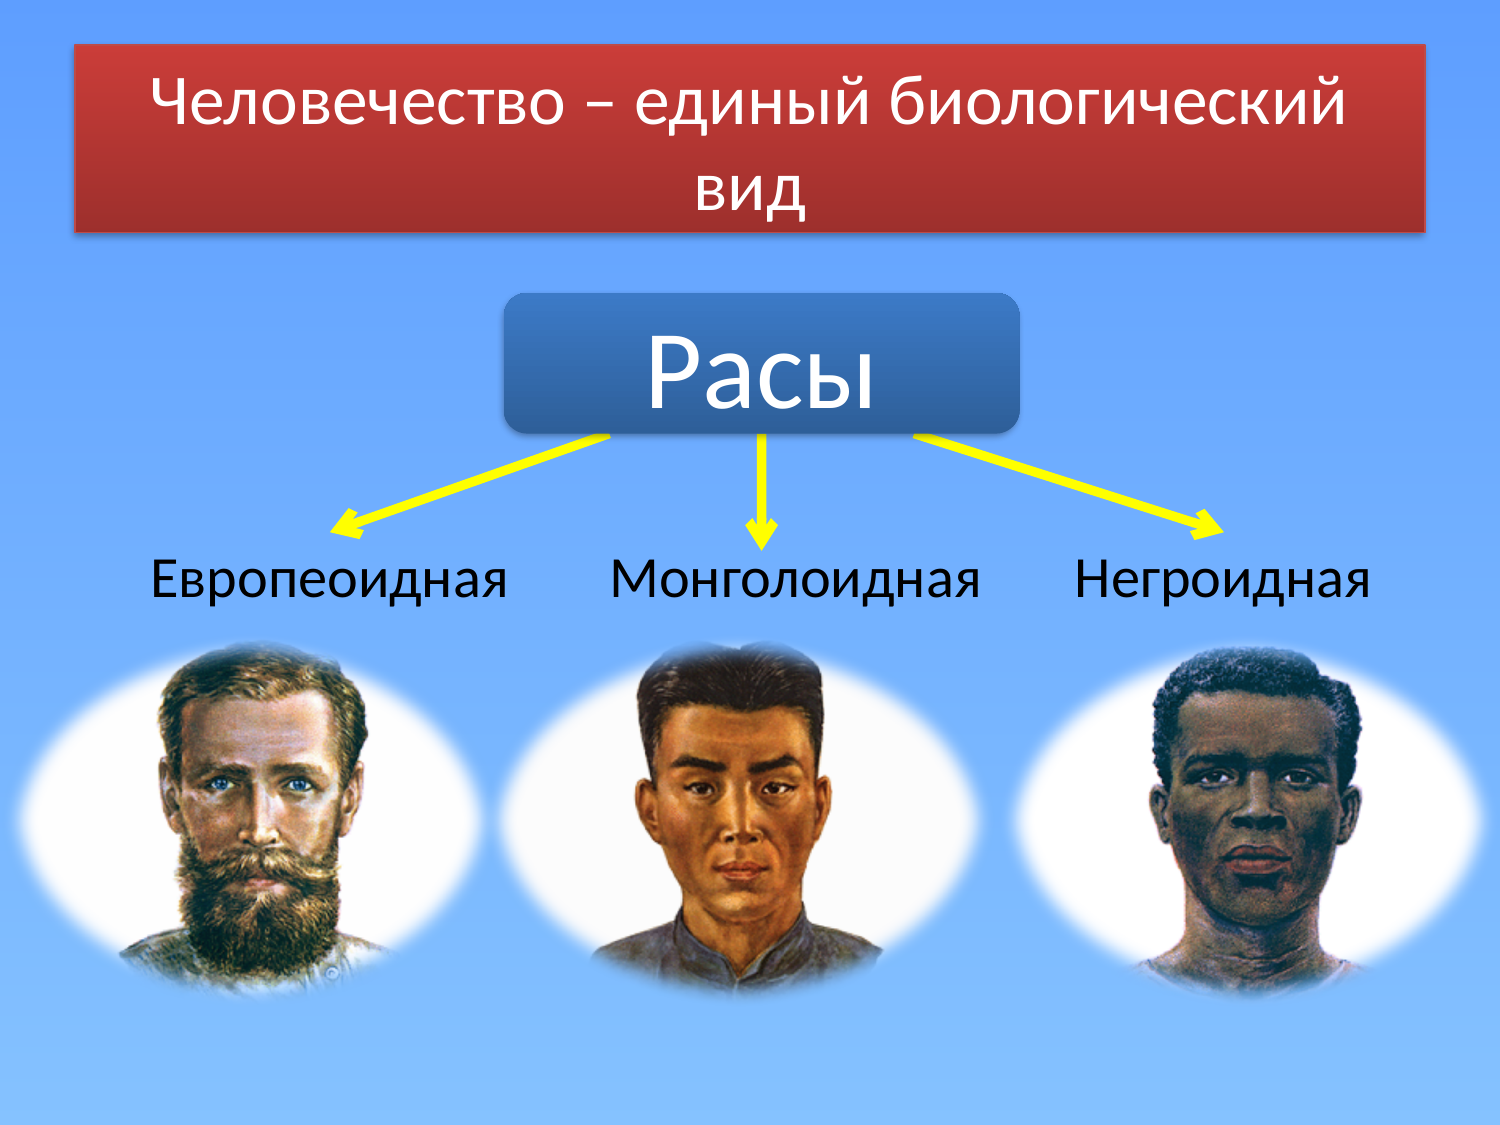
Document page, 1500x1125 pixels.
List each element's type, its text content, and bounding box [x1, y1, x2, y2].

text_box Негроидная [1060, 532, 1388, 617]
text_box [913, 433, 1225, 533]
text_box Расы [503, 292, 1020, 434]
title Человечество – единый биологический вид [74, 44, 1426, 233]
text_box Европеоидная [135, 532, 524, 617]
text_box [329, 433, 610, 533]
text_box Монголоидная [594, 532, 997, 617]
picture [0, 632, 1500, 1008]
